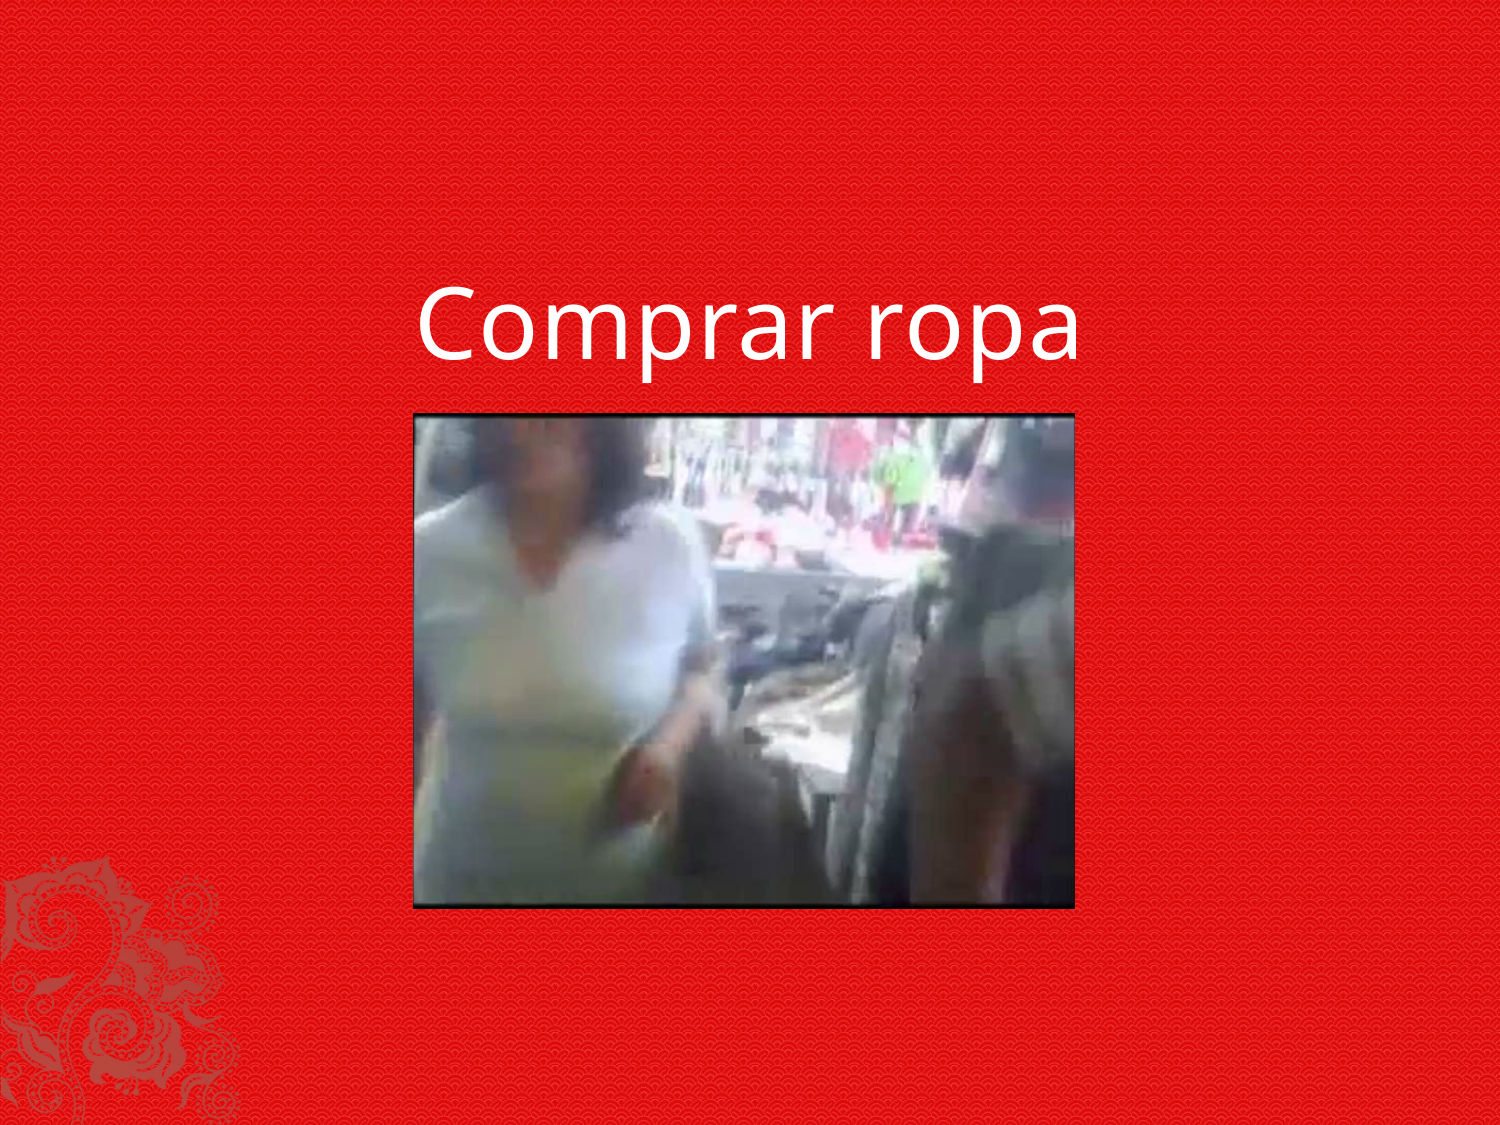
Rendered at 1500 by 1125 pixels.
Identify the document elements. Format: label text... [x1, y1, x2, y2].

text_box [411, 411, 1076, 910]
title Comprar ropa [112, 199, 1388, 441]
